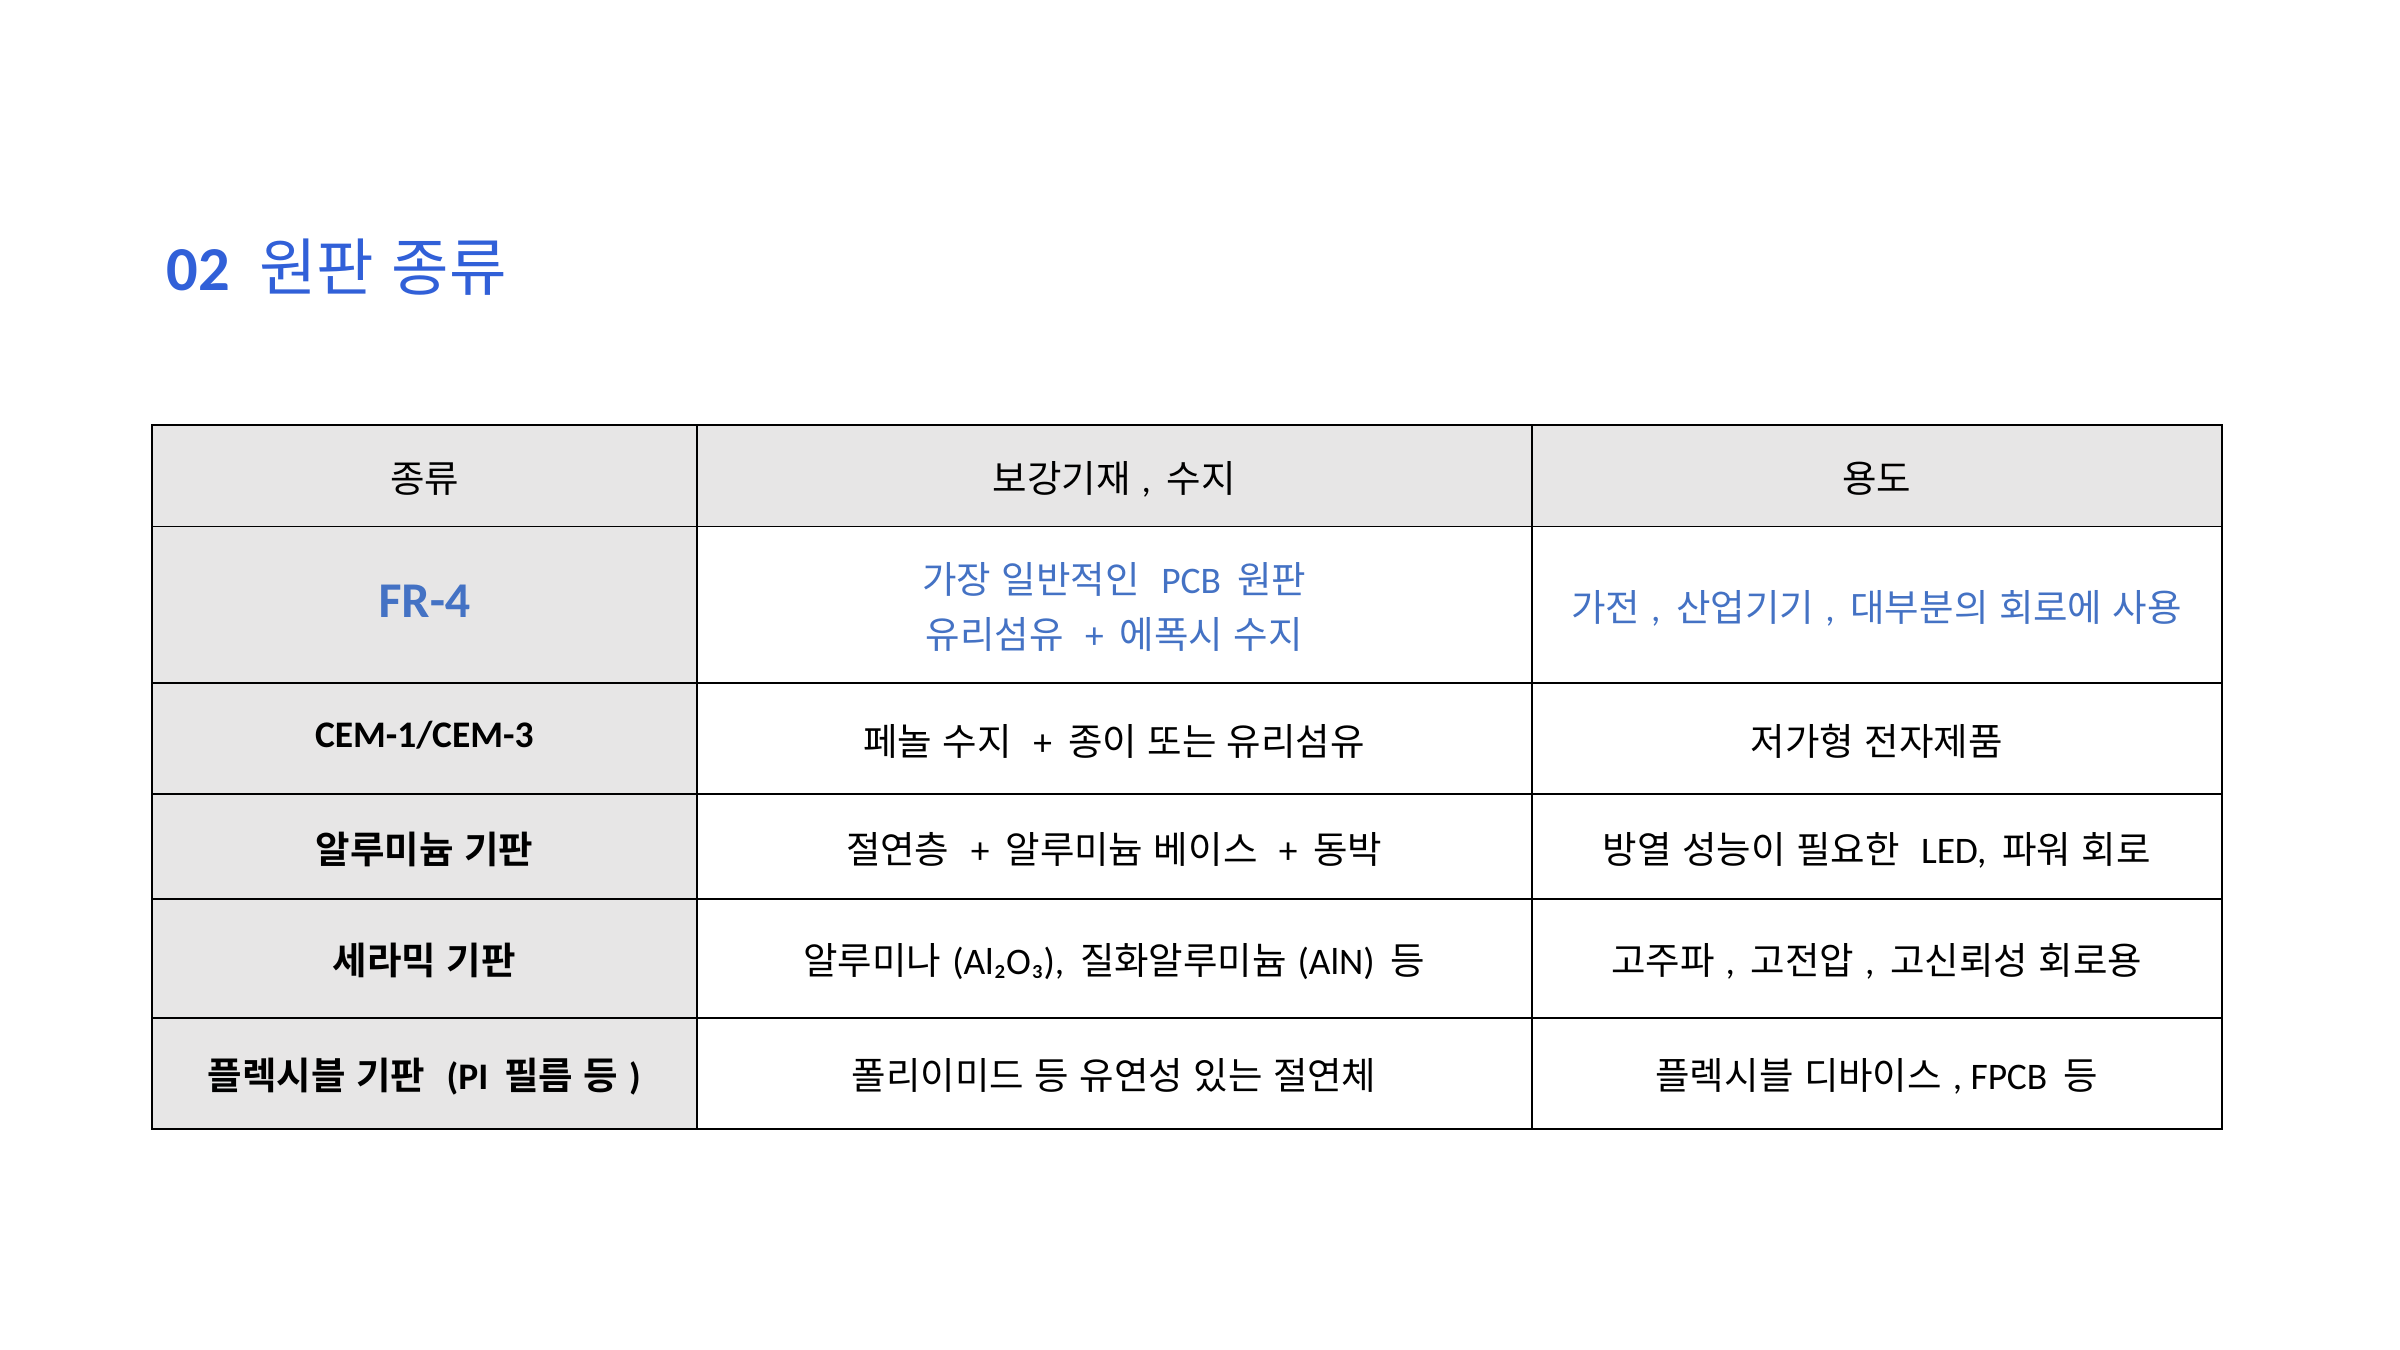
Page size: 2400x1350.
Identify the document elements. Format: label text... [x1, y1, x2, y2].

table_cell 알루미나(Al₂O₃), 질화알루미늄(AlN) 등 [698, 900, 1531, 1017]
table_cell CEM-1/CEM-3 [153, 684, 696, 793]
table_cell 플렉시블 기판 (PI 필름 등) [153, 1019, 696, 1128]
table_cell 가장 일반적인 PCB 원판 유리섬유 + 에폭시 수지 [698, 527, 1531, 682]
table_header 보강기재, 수지 [698, 426, 1531, 526]
table_cell 알루미늄 기판 [153, 795, 696, 898]
table_header 종류 [153, 426, 696, 526]
table_cell 방열 성능이 필요한 LED, 파워 회로 [1533, 795, 2221, 898]
table_cell 저가형 전자제품 [1533, 684, 2221, 793]
table_cell 플렉시블 디바이스, FPCB 등 [1533, 1019, 2221, 1128]
table_cell 페놀 수지 + 종이 또는 유리섬유 [698, 684, 1531, 793]
table_cell 폴리이미드 등 유연성 있는 절연체 [698, 1019, 1531, 1128]
table_cell 고주파, 고전압, 고신뢰성 회로용 [1533, 900, 2221, 1017]
table_cell 가전, 산업기기, 대부분의 회로에 사용 [1533, 527, 2221, 682]
text_box 02 원판 종류 [151, 220, 1352, 311]
table_cell 세라믹 기판 [153, 900, 696, 1017]
table_header 용도 [1533, 426, 2221, 526]
table_cell 절연층 + 알루미늄 베이스 + 동박 [698, 795, 1531, 898]
table_cell FR-4 [153, 527, 696, 682]
